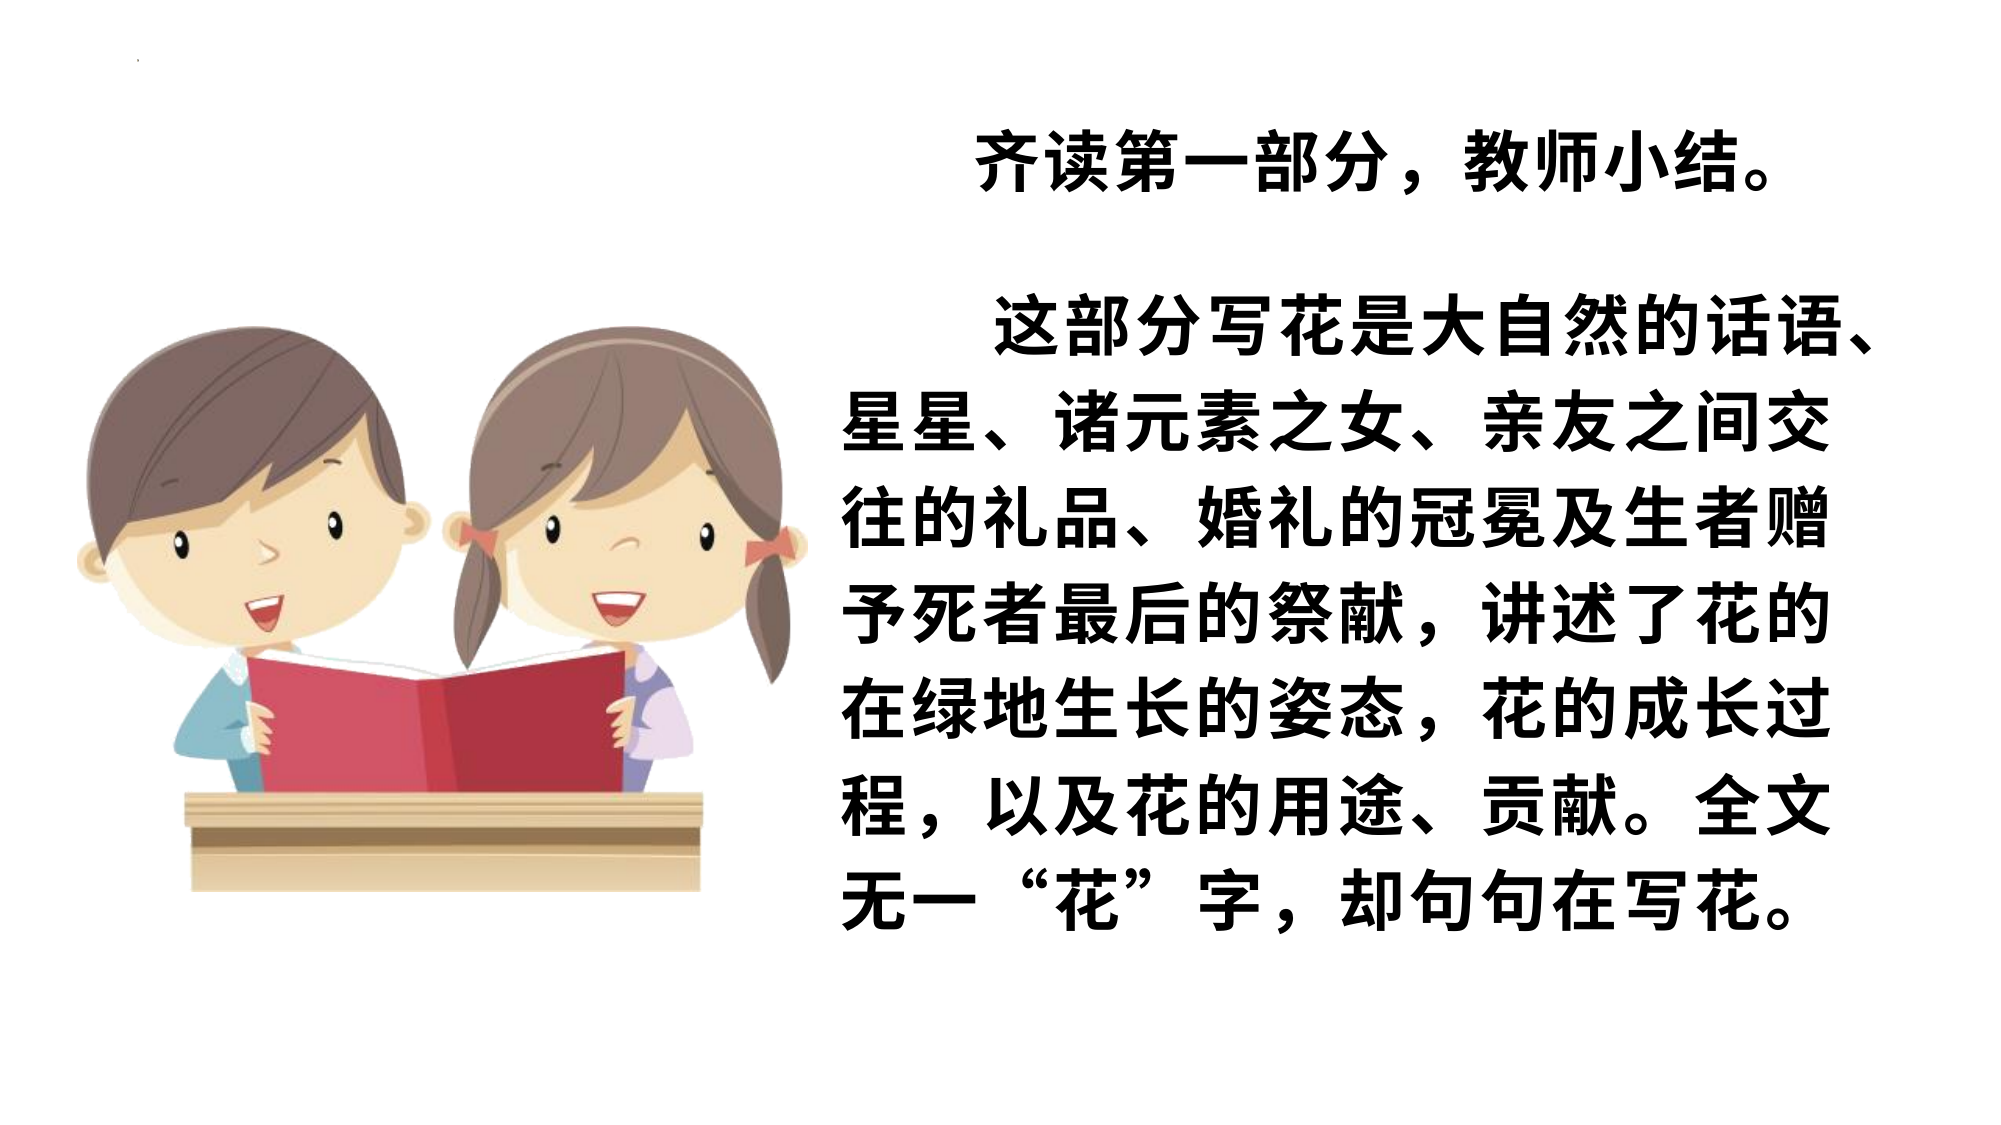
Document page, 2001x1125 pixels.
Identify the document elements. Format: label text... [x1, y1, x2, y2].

picture [77, 326, 808, 892]
text_box 这部分写花是大自然的话语、星星、诸元素之女、亲友之间交往的礼品、婚礼的冠冕及生者赠予死者最后的祭献，讲述了花的在绿地生长的姿态，花的成长过程，以及花的用途、贡献。全文无一“花”字，却句句在写花。 [829, 263, 1880, 950]
text_box 齐读第一部分，教师小结。 [962, 117, 1779, 205]
